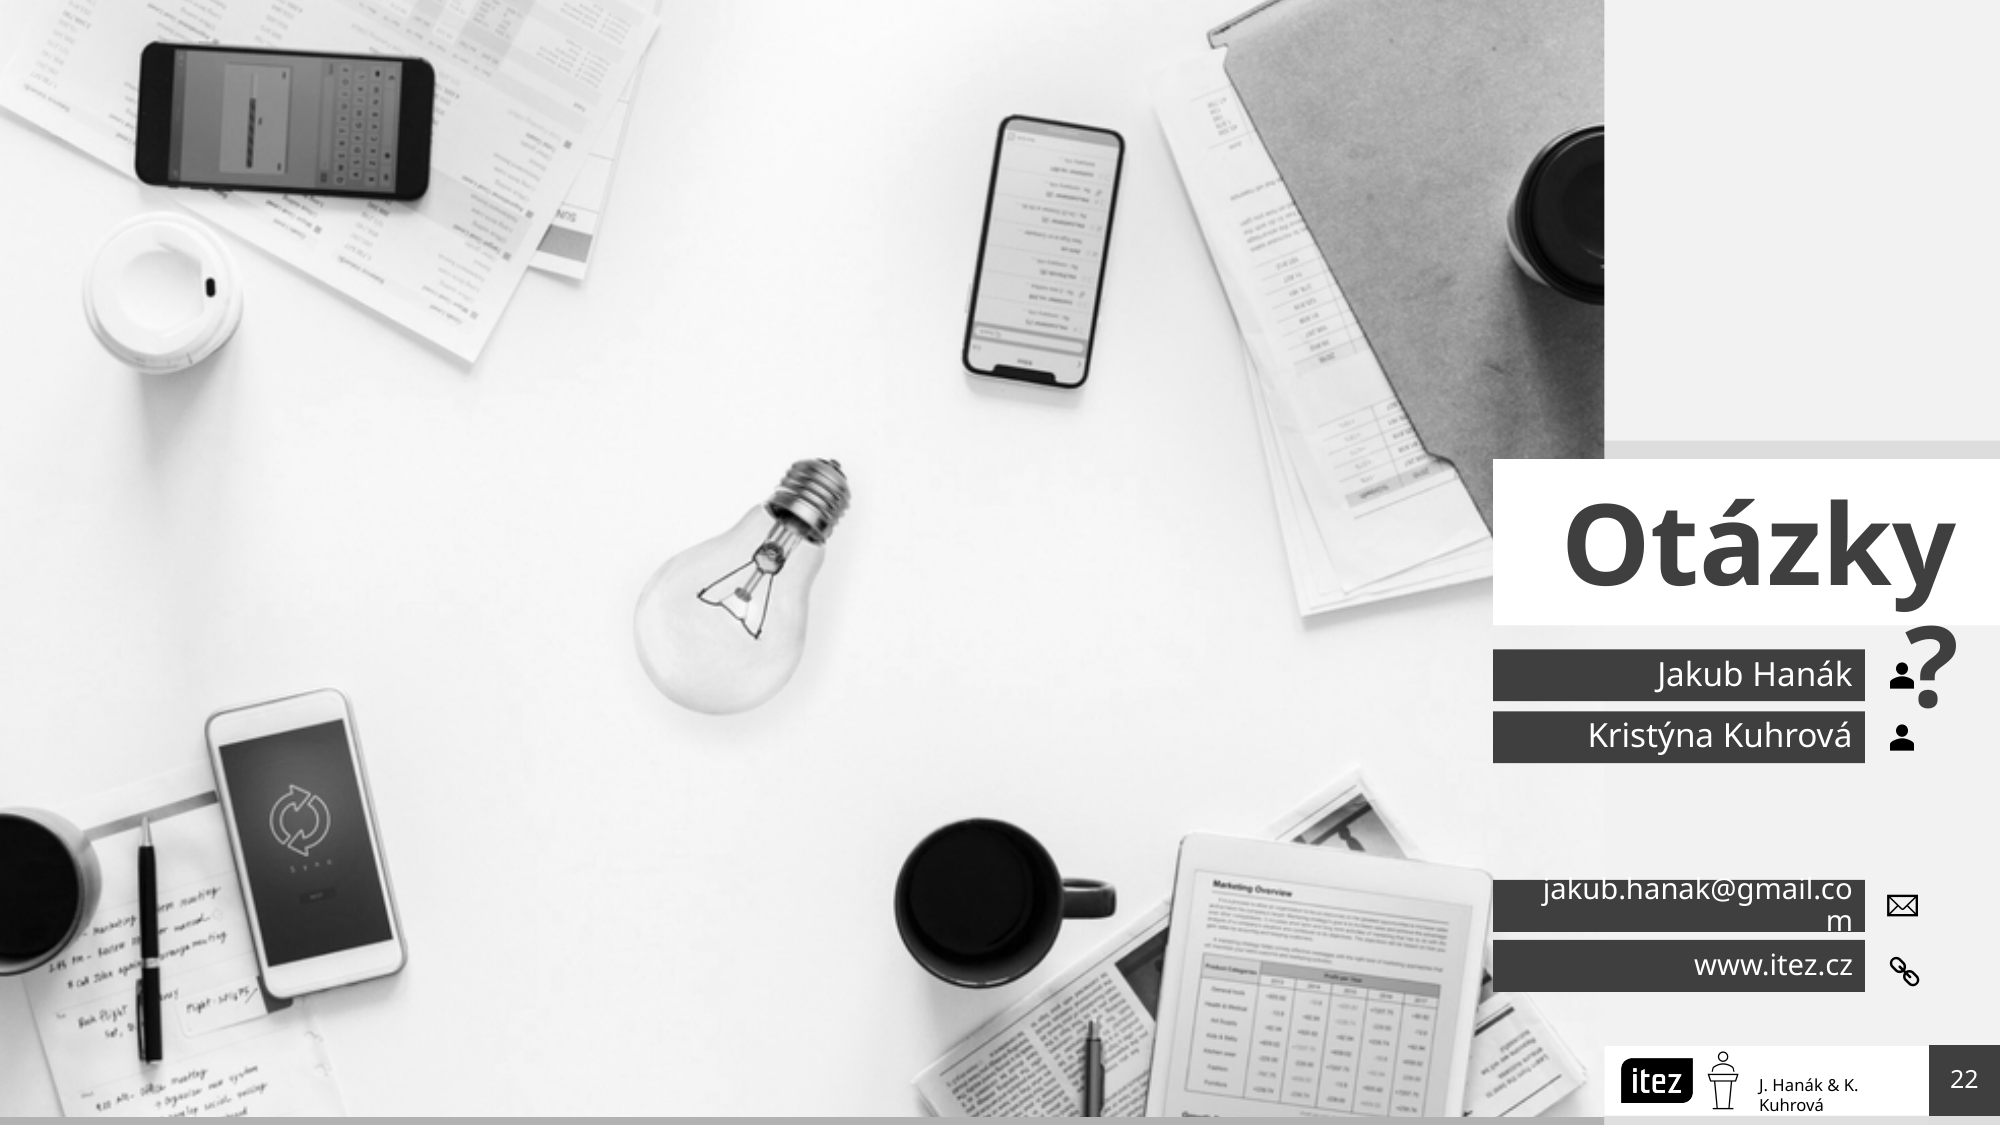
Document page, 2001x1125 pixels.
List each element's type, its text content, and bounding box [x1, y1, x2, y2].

picture [1883, 656, 1921, 694]
picture [1883, 887, 1921, 924]
title Otázky? [1610, 459, 2000, 626]
slide_number 22 [1929, 1045, 2000, 1116]
picture [0, 0, 1605, 1117]
list www.itez.cz [1610, 939, 1865, 992]
picture [1883, 951, 1925, 993]
list jakub.hanak@gmail.com [1610, 879, 1865, 932]
picture [1621, 1049, 1754, 1112]
text_box Kristýna Kuhrová [1610, 711, 1865, 764]
picture [1883, 719, 1921, 756]
list Jakub Hanák [1610, 649, 1865, 702]
